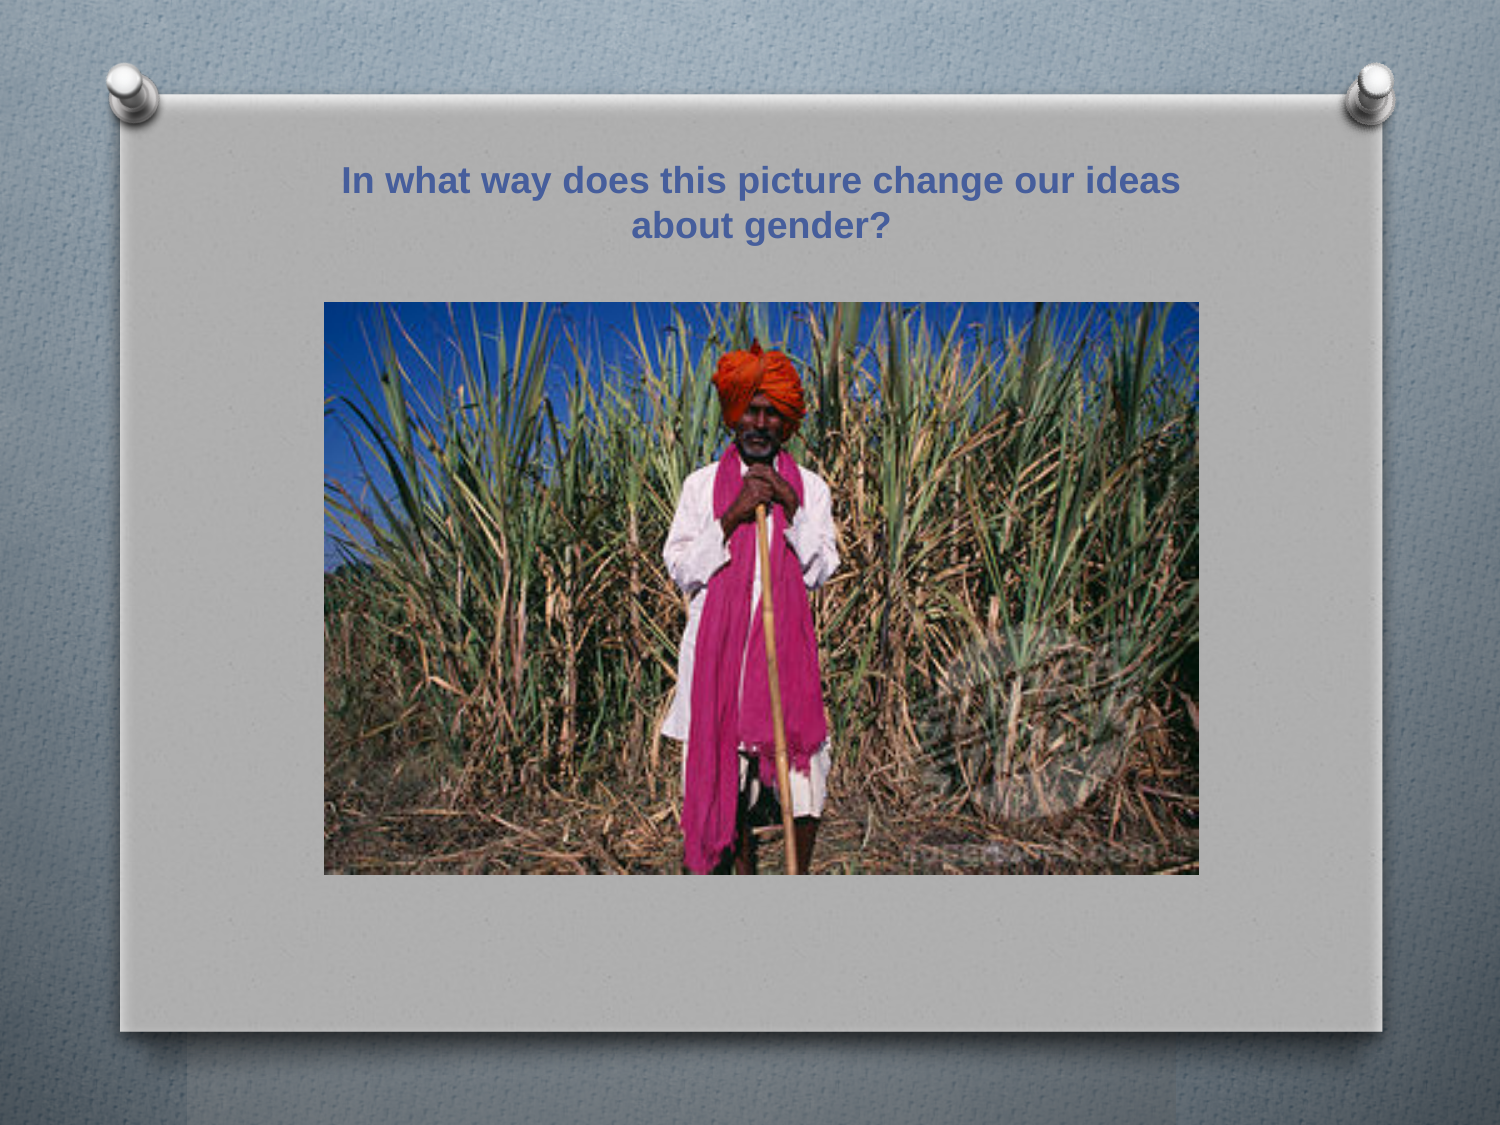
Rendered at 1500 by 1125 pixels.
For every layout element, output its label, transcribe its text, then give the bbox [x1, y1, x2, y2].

picture [1317, 35, 1439, 156]
text_box In what way does this picture change our ideas about gender? [312, 148, 1211, 254]
picture [75, 31, 197, 152]
picture [324, 302, 1200, 875]
